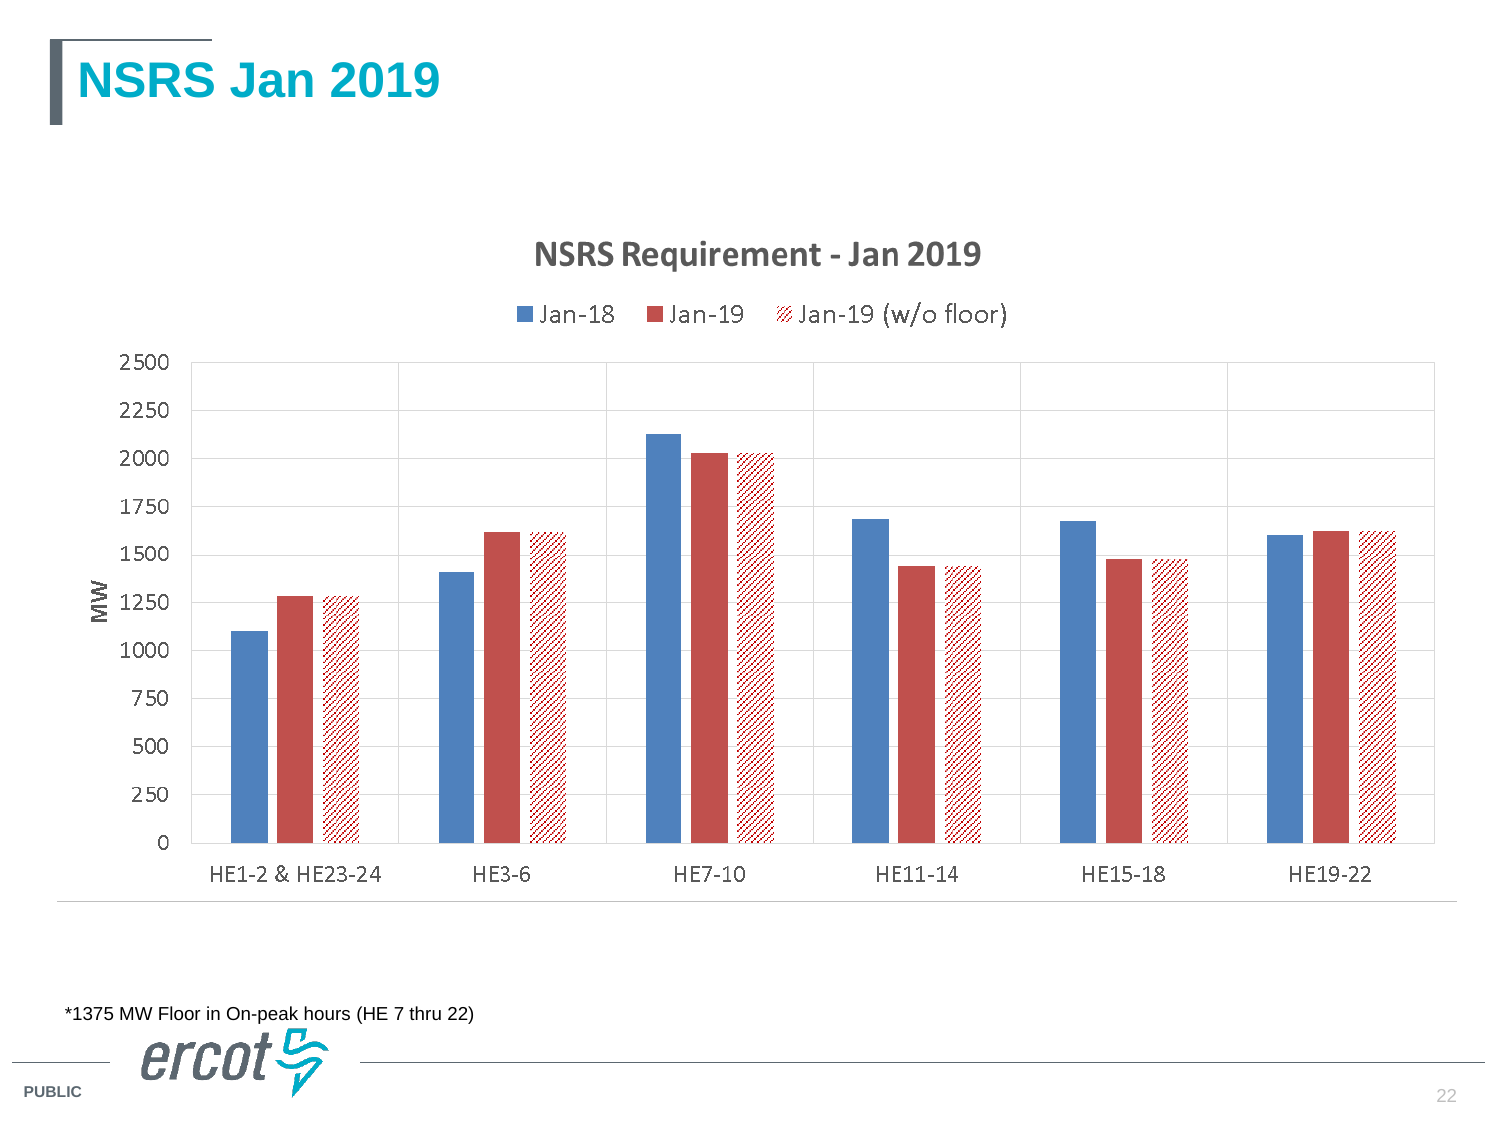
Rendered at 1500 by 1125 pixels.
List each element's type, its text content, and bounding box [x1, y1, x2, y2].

picture [56, 214, 1457, 902]
text_box *1375 MW Floor in On-peak hours (HE 7 thru 22) [50, 994, 1450, 1035]
title NSRS Jan 2019 [62, 39, 1450, 125]
picture [137, 1035, 332, 1100]
